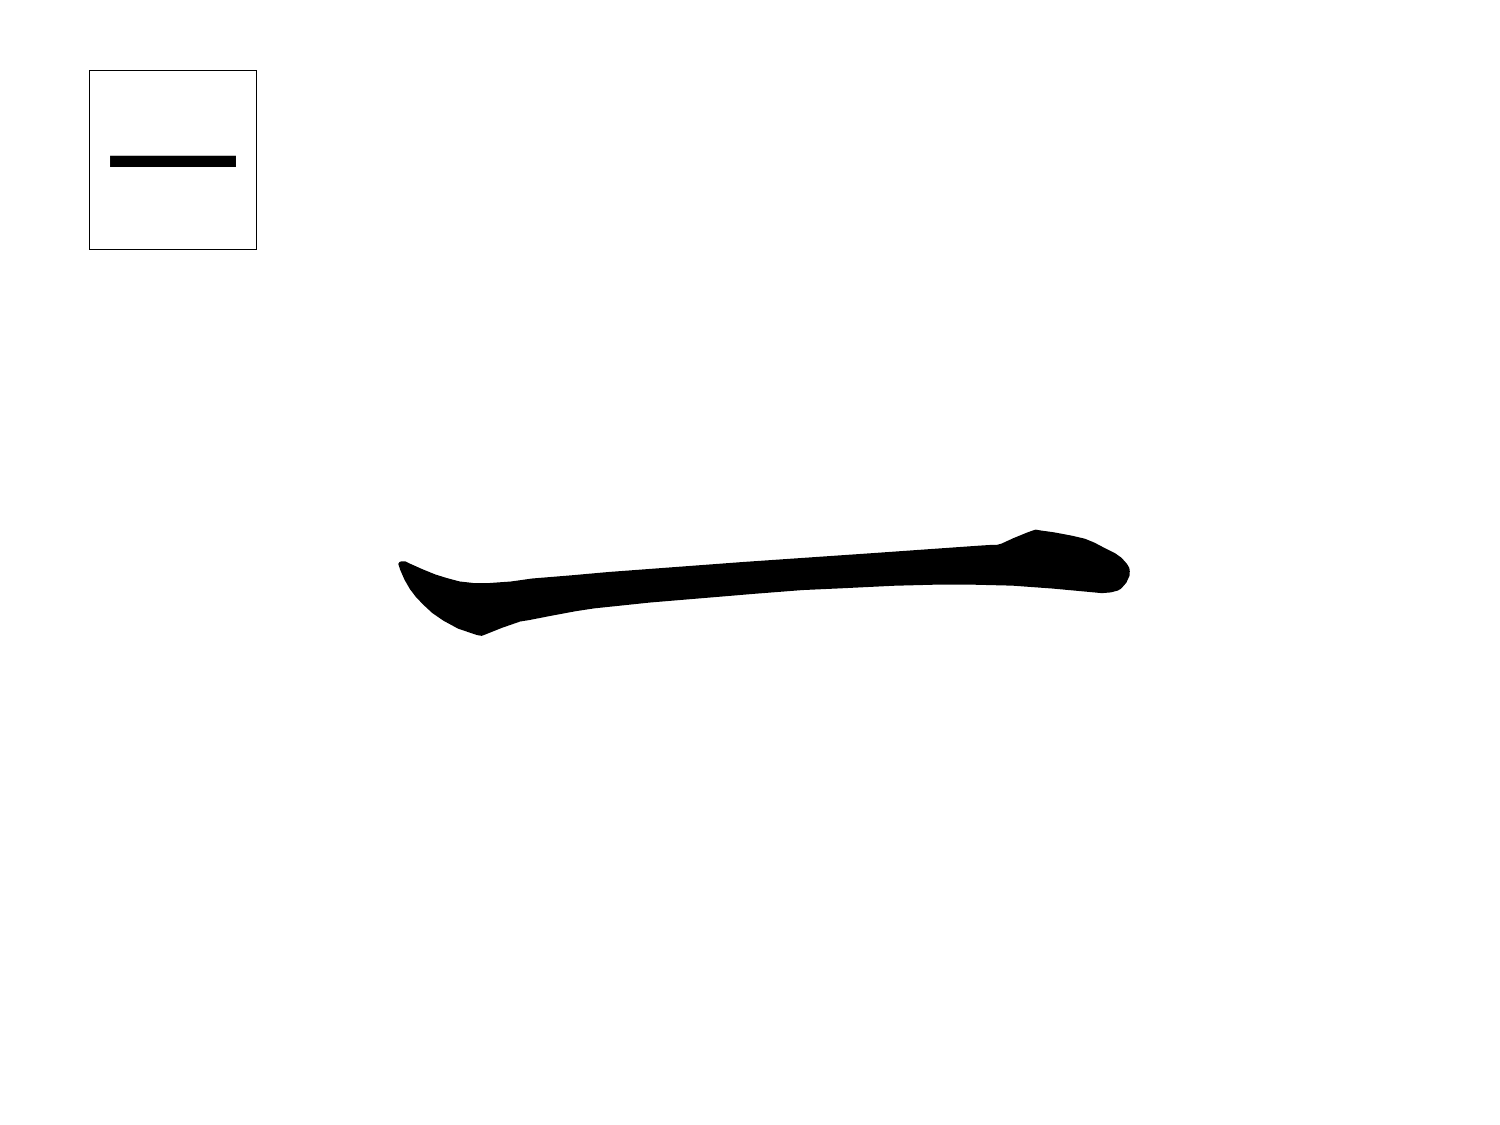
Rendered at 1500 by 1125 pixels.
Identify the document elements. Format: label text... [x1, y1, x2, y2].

text_box [396, 527, 1132, 638]
text_box 一 [89, 70, 257, 250]
